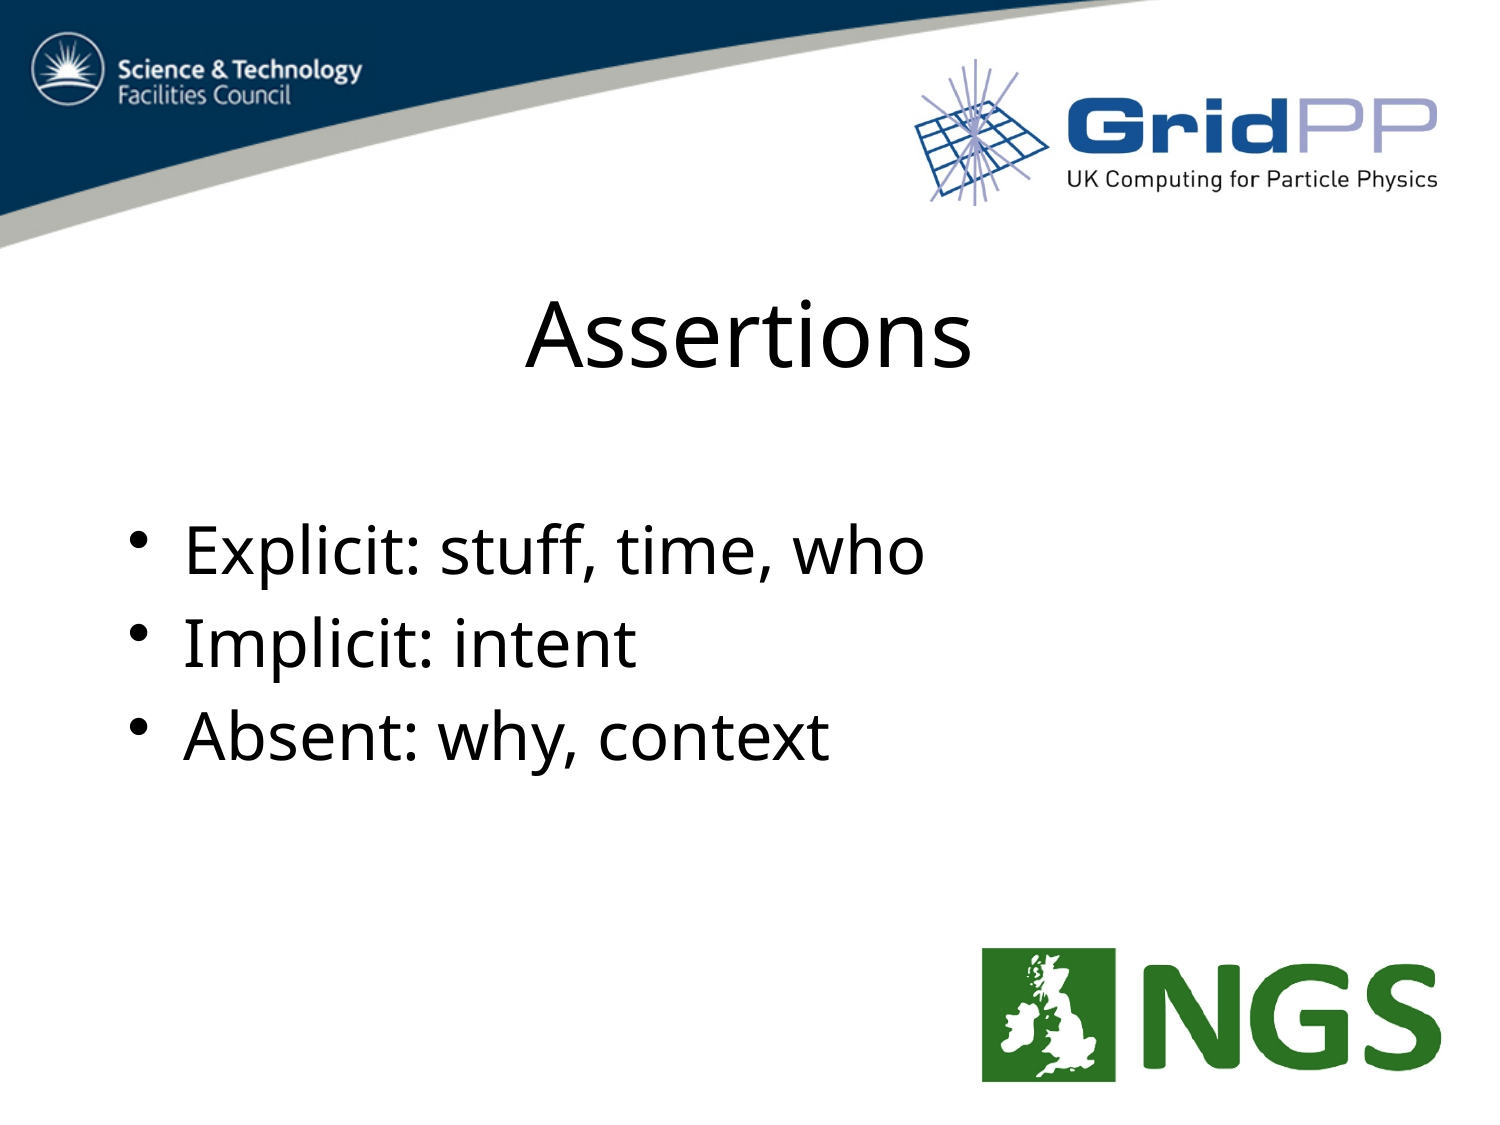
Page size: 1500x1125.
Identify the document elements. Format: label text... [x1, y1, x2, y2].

title Assertions [112, 237, 1388, 426]
picture [972, 940, 1448, 1090]
picture [0, 0, 1437, 249]
list Explicit: stuff, time, who Implicit: intent Absent: why, context [112, 499, 1388, 1001]
